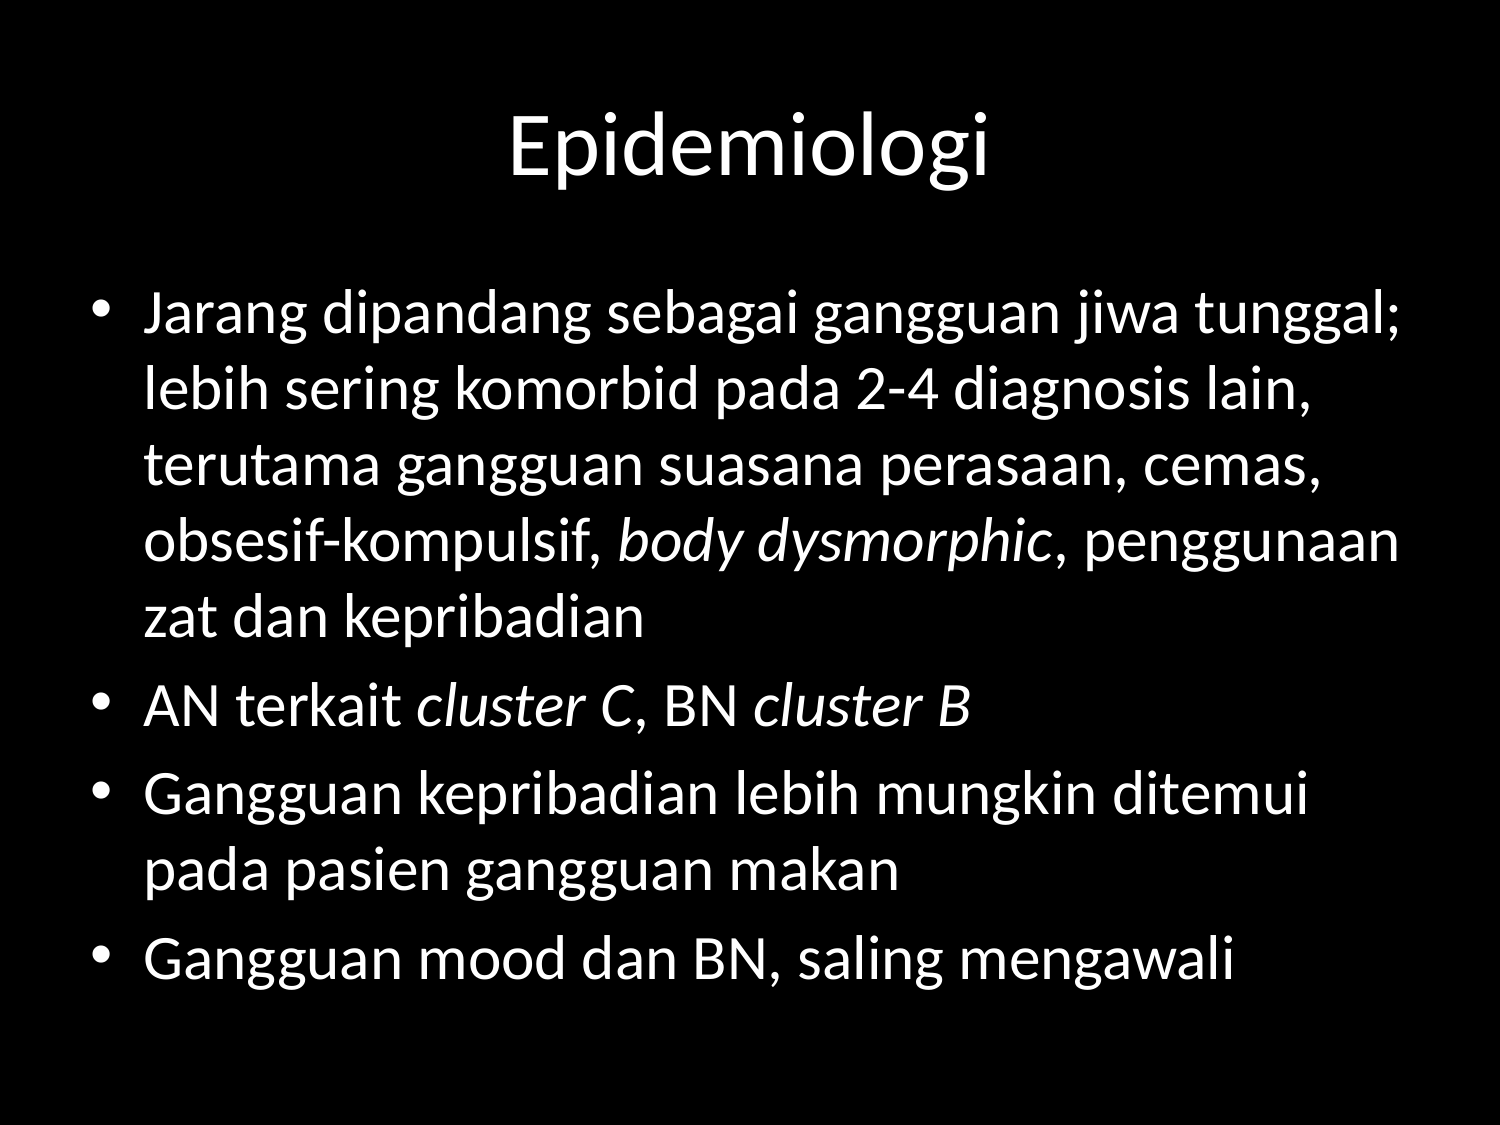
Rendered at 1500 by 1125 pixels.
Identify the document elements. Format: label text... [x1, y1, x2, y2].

list Jarang dipandang sebagai gangguan jiwa tunggal; lebih sering komorbid pada 2-4 diagnosis lain, terutama gangguan suasana perasaan, cemas, obsesif-kompulsif, body dysmorphic, penggunaan zat dan kepribadian AN terkait cluster C, BN cluster B Gangguan kepribadian lebih mungkin ditemui pada pasien gangguan makan Gangguan mood dan BN, saling mengawali [75, 262, 1425, 1005]
title Epidemiologi [75, 45, 1425, 233]
